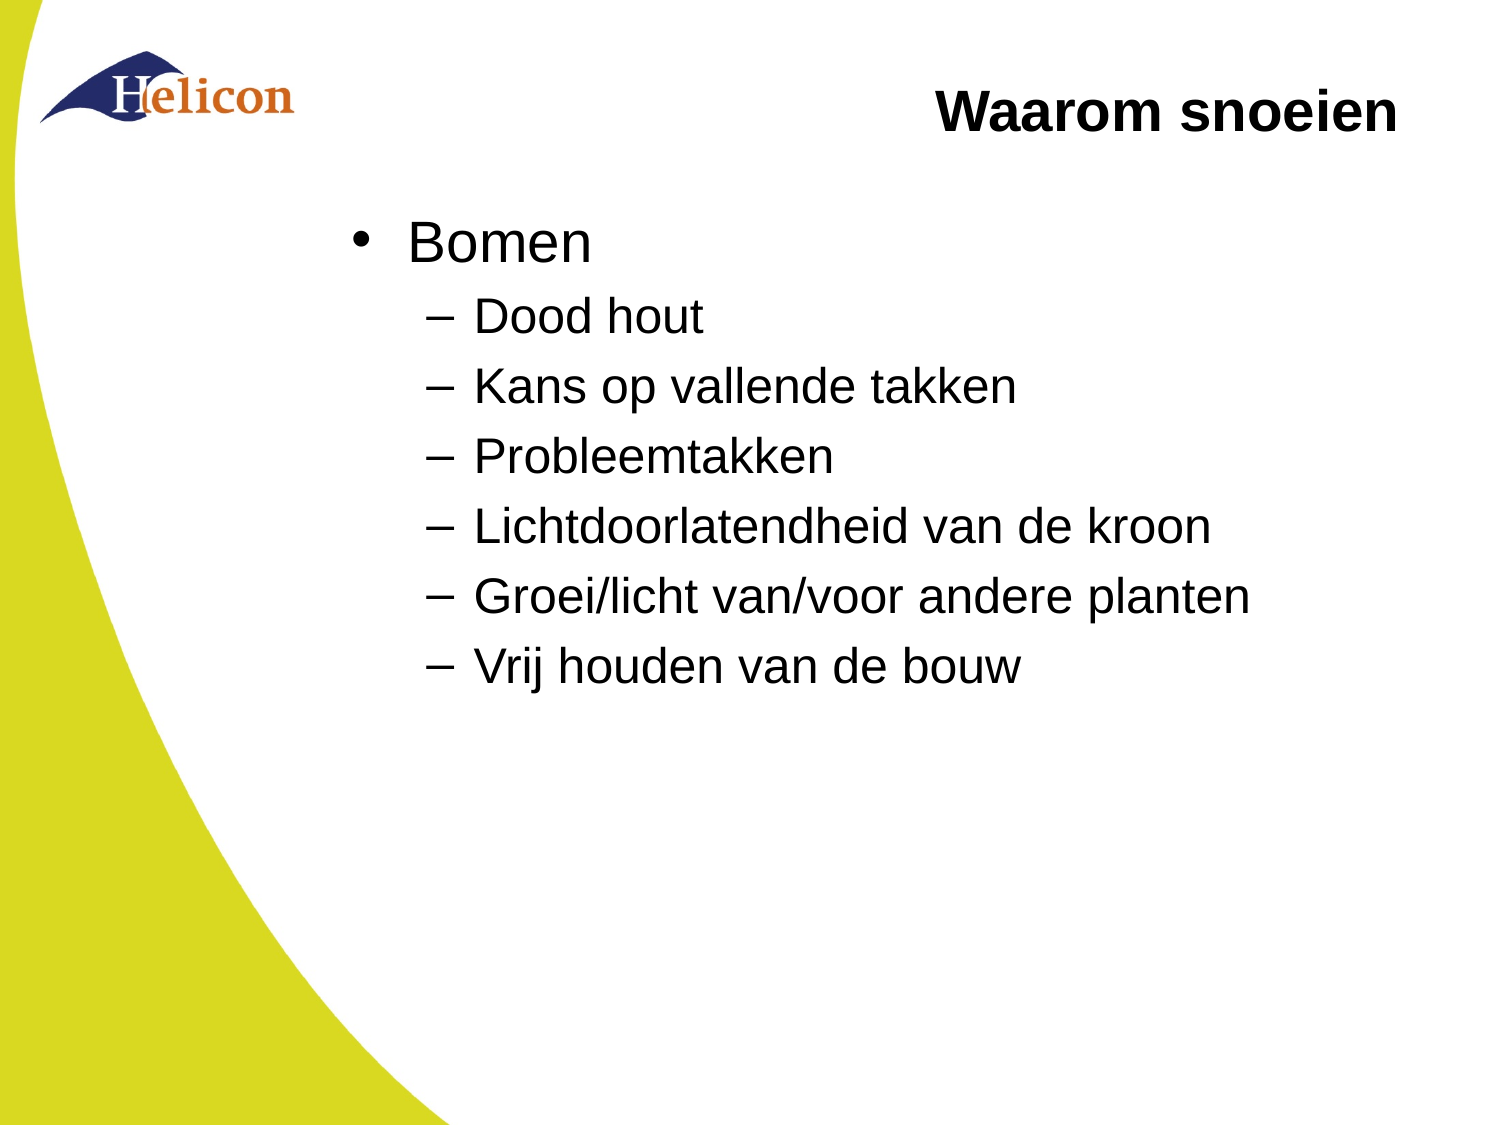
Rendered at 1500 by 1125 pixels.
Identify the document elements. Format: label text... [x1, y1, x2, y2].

list Bomen Dood hout Kans op vallende takken Probleemtakken Lichtdoorlatendheid van de kroon Groei/licht van/voor andere planten Vrij houden van de bouw [336, 196, 1425, 1005]
title Waarom snoeien [324, 54, 1415, 161]
picture [0, 0, 1500, 1125]
